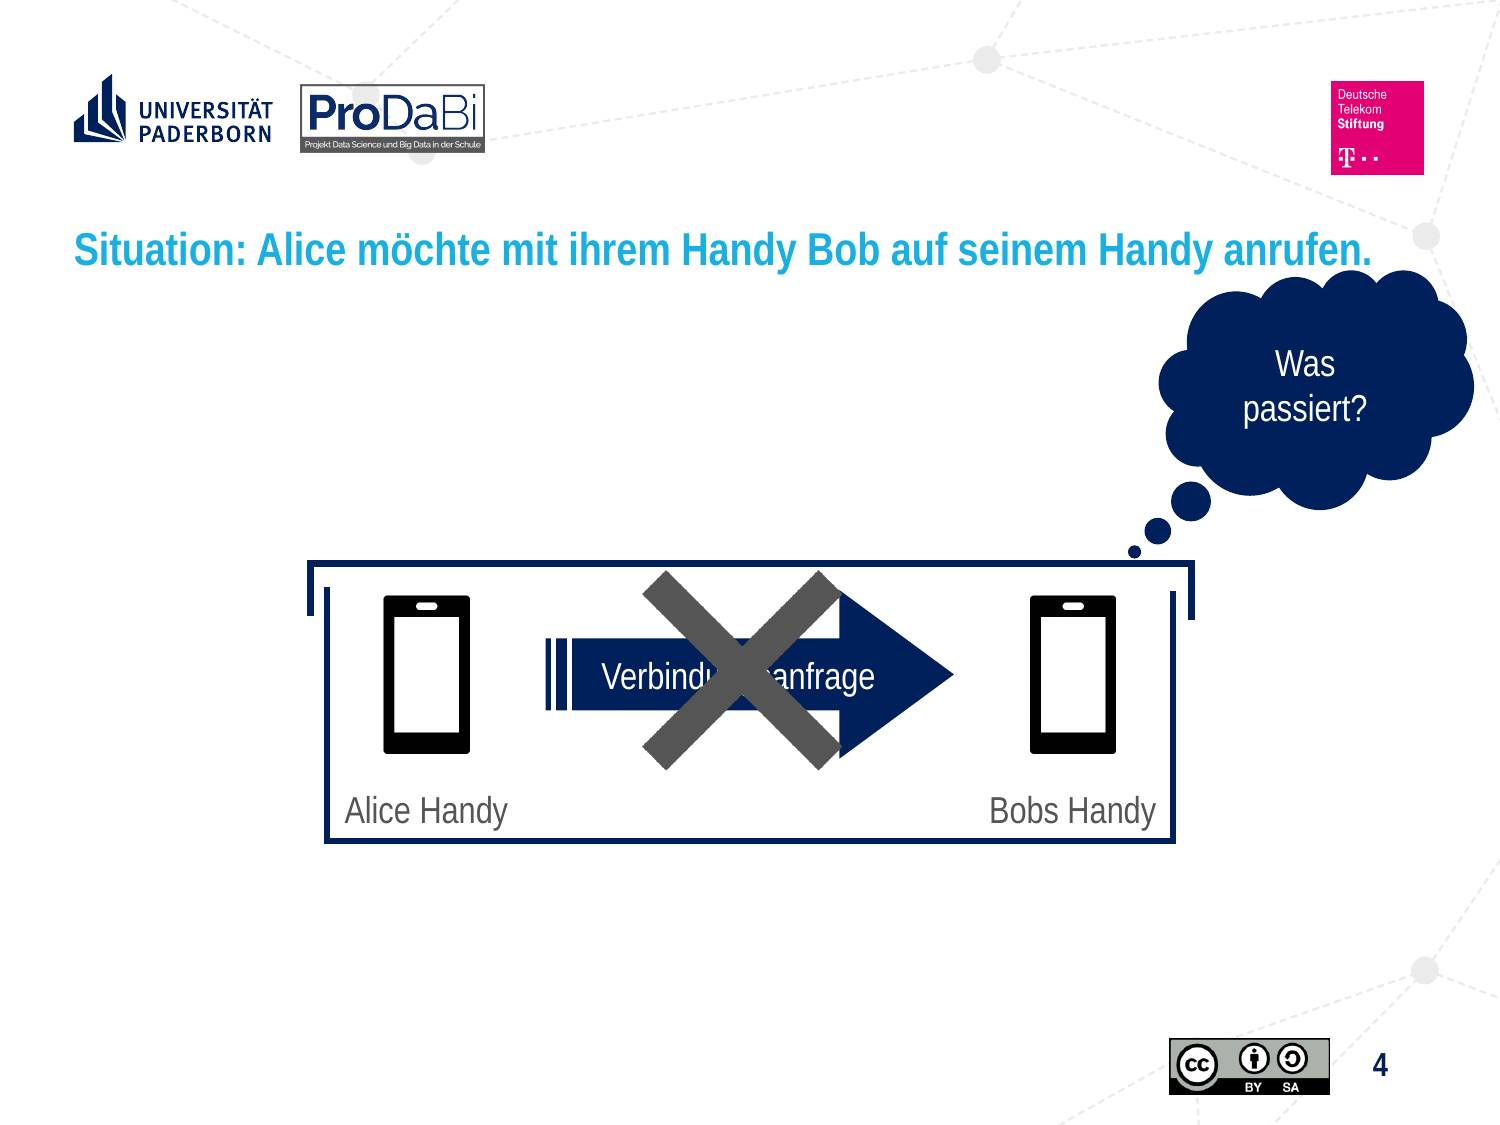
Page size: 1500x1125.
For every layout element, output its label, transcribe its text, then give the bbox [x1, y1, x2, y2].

text_box Was passiert? [1126, 544, 1143, 560]
text_box Was passiert? [1157, 269, 1476, 512]
text_box Was passiert? [1143, 516, 1173, 546]
picture [1331, 81, 1424, 175]
slide_number 4 [1330, 1042, 1389, 1091]
text_box [309, 562, 606, 616]
title Situation: Alice möchte mit ihrem Handy Bob auf seinem Handy anrufen. [73, 224, 1427, 323]
picture [987, 588, 1159, 761]
picture [340, 588, 513, 761]
picture [300, 84, 485, 153]
text_box Was passiert? [1169, 480, 1213, 523]
text_box [326, 587, 1174, 842]
text_box [878, 562, 1193, 620]
picture [606, 534, 878, 806]
picture [1169, 1038, 1330, 1095]
